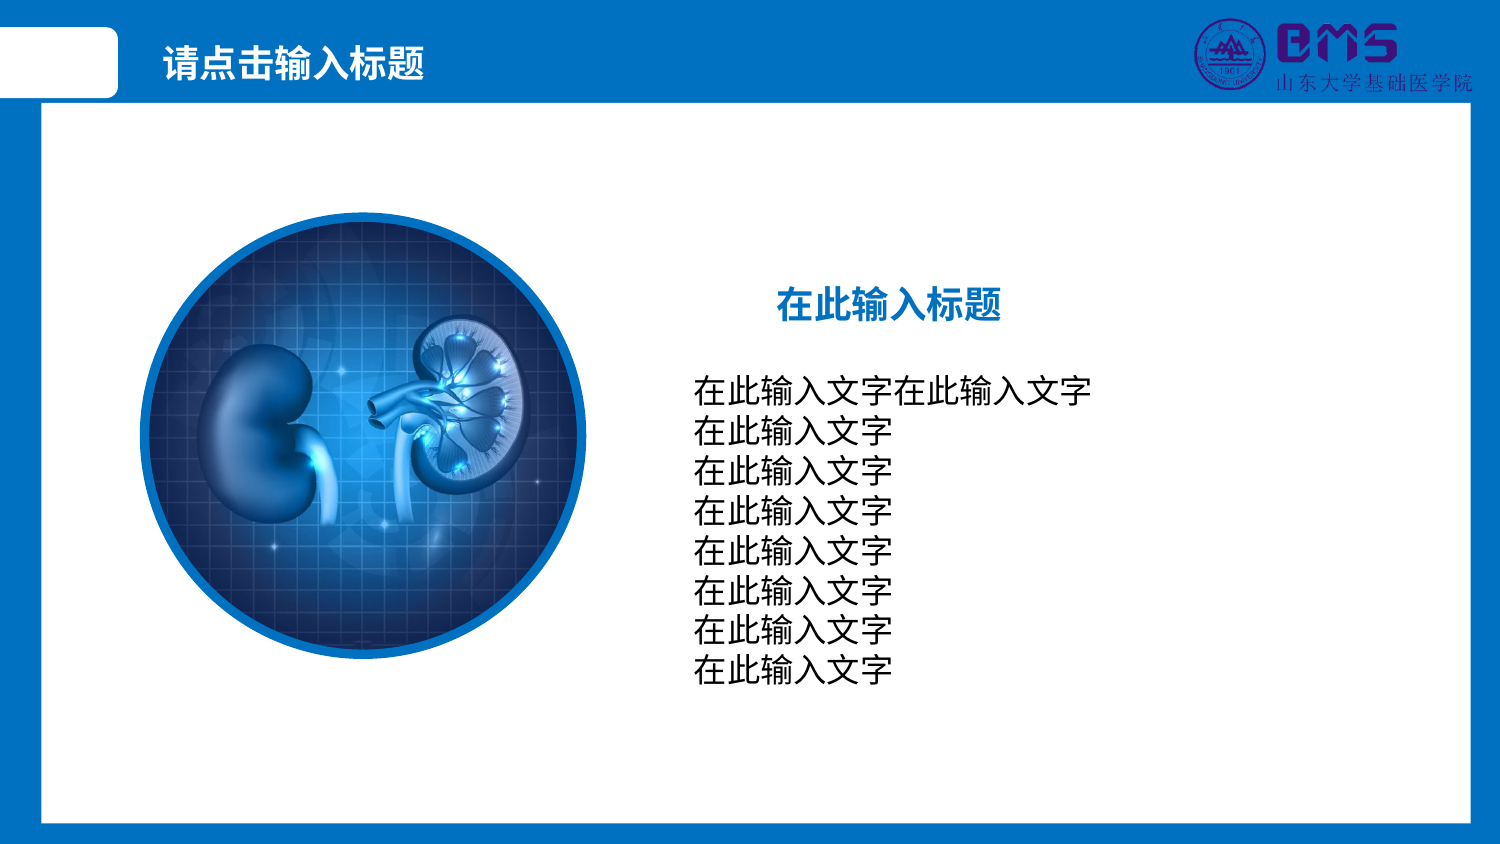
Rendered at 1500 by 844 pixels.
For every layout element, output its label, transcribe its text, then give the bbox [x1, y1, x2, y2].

text_box [0, 25, 121, 101]
text_box 在此输入文字在此输入文字 在此输入文字 在此输入文字 在此输入文字 在此输入文字 在此输入文字 在此输入文字 在此输入文字 [679, 362, 1459, 737]
text_box [142, 215, 584, 657]
text_box 在此输入标题 [761, 273, 1046, 334]
text_box [39, 101, 1473, 826]
text_box 请点击输入标题 [147, 32, 526, 93]
picture [1166, 0, 1500, 132]
